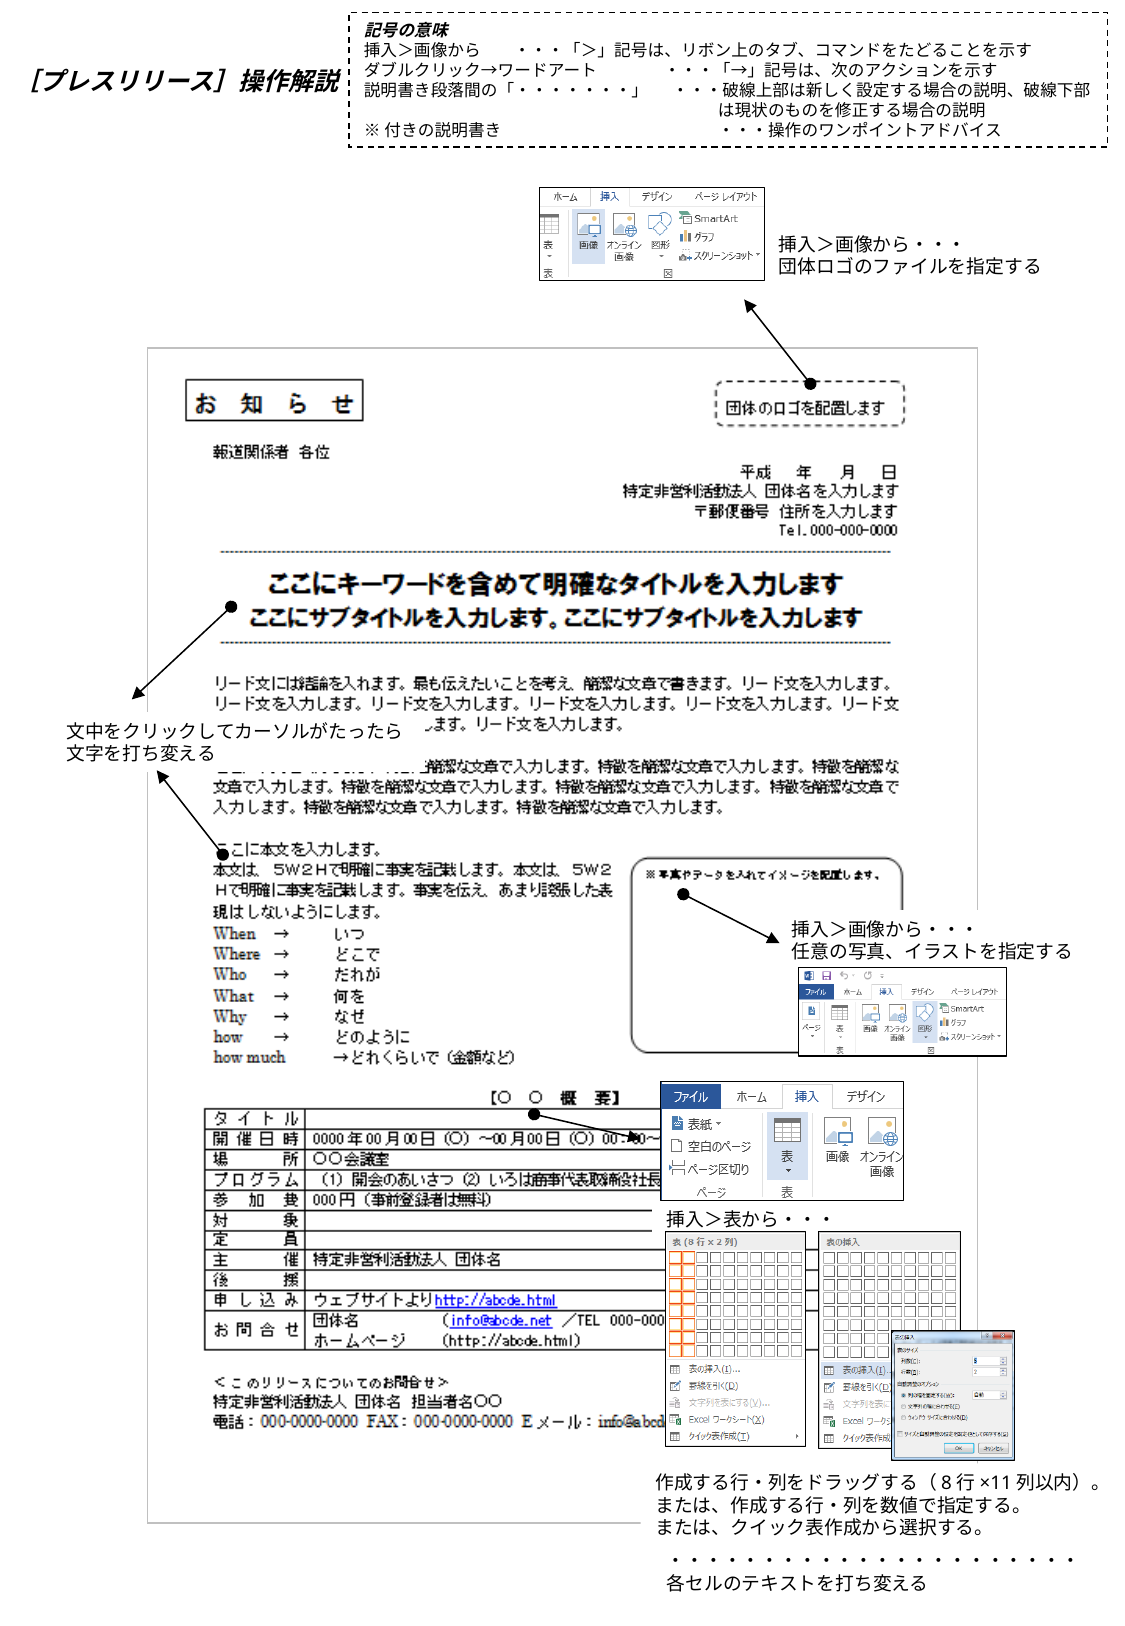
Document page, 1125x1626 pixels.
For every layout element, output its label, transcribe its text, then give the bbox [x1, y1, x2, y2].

text_box 文中をクリックしてカーソルがたったら 文字を打ち変える [51, 712, 143, 772]
text_box ［プレスリリース］操作解説 [0, 58, 348, 103]
text_box 挿入＞画像から・・・ 団体ロゴのファイルを指定する [767, 225, 1102, 285]
text_box 作成する行・列をドラッグする（8行×11列以内）。または、作成する行・列を数値で指定する。 または、クイック表作成から選択する。 [640, 1463, 1125, 1546]
text_box 記号の意味 挿入＞画像から ・・・「＞」記号は、リボン上のタブ、コマンドをたどることを示す ダブルクリック→ワードアート ・・・「→」記号は、次のアクションを示す 説明書き段落間の「・・・・・・・」 ・・・破線上部は新しく設定する場合の説明、破線下部 は現状のものを修正する場合の説明 ※付きの説明書き ・・・操作のワンポイントアドバイス [348, 12, 1108, 147]
picture [540, 187, 765, 281]
text_box [744, 299, 782, 347]
picture [148, 348, 1015, 1523]
text_box ・・・・・・・・・・・・・・・・・・・・・・ 各セルのテキストを打ち変える [652, 1541, 1100, 1602]
text_box 挿入＞画像から・・・ 任意の写真、イラストを指定する [980, 910, 1125, 970]
text_box [131, 686, 143, 700]
